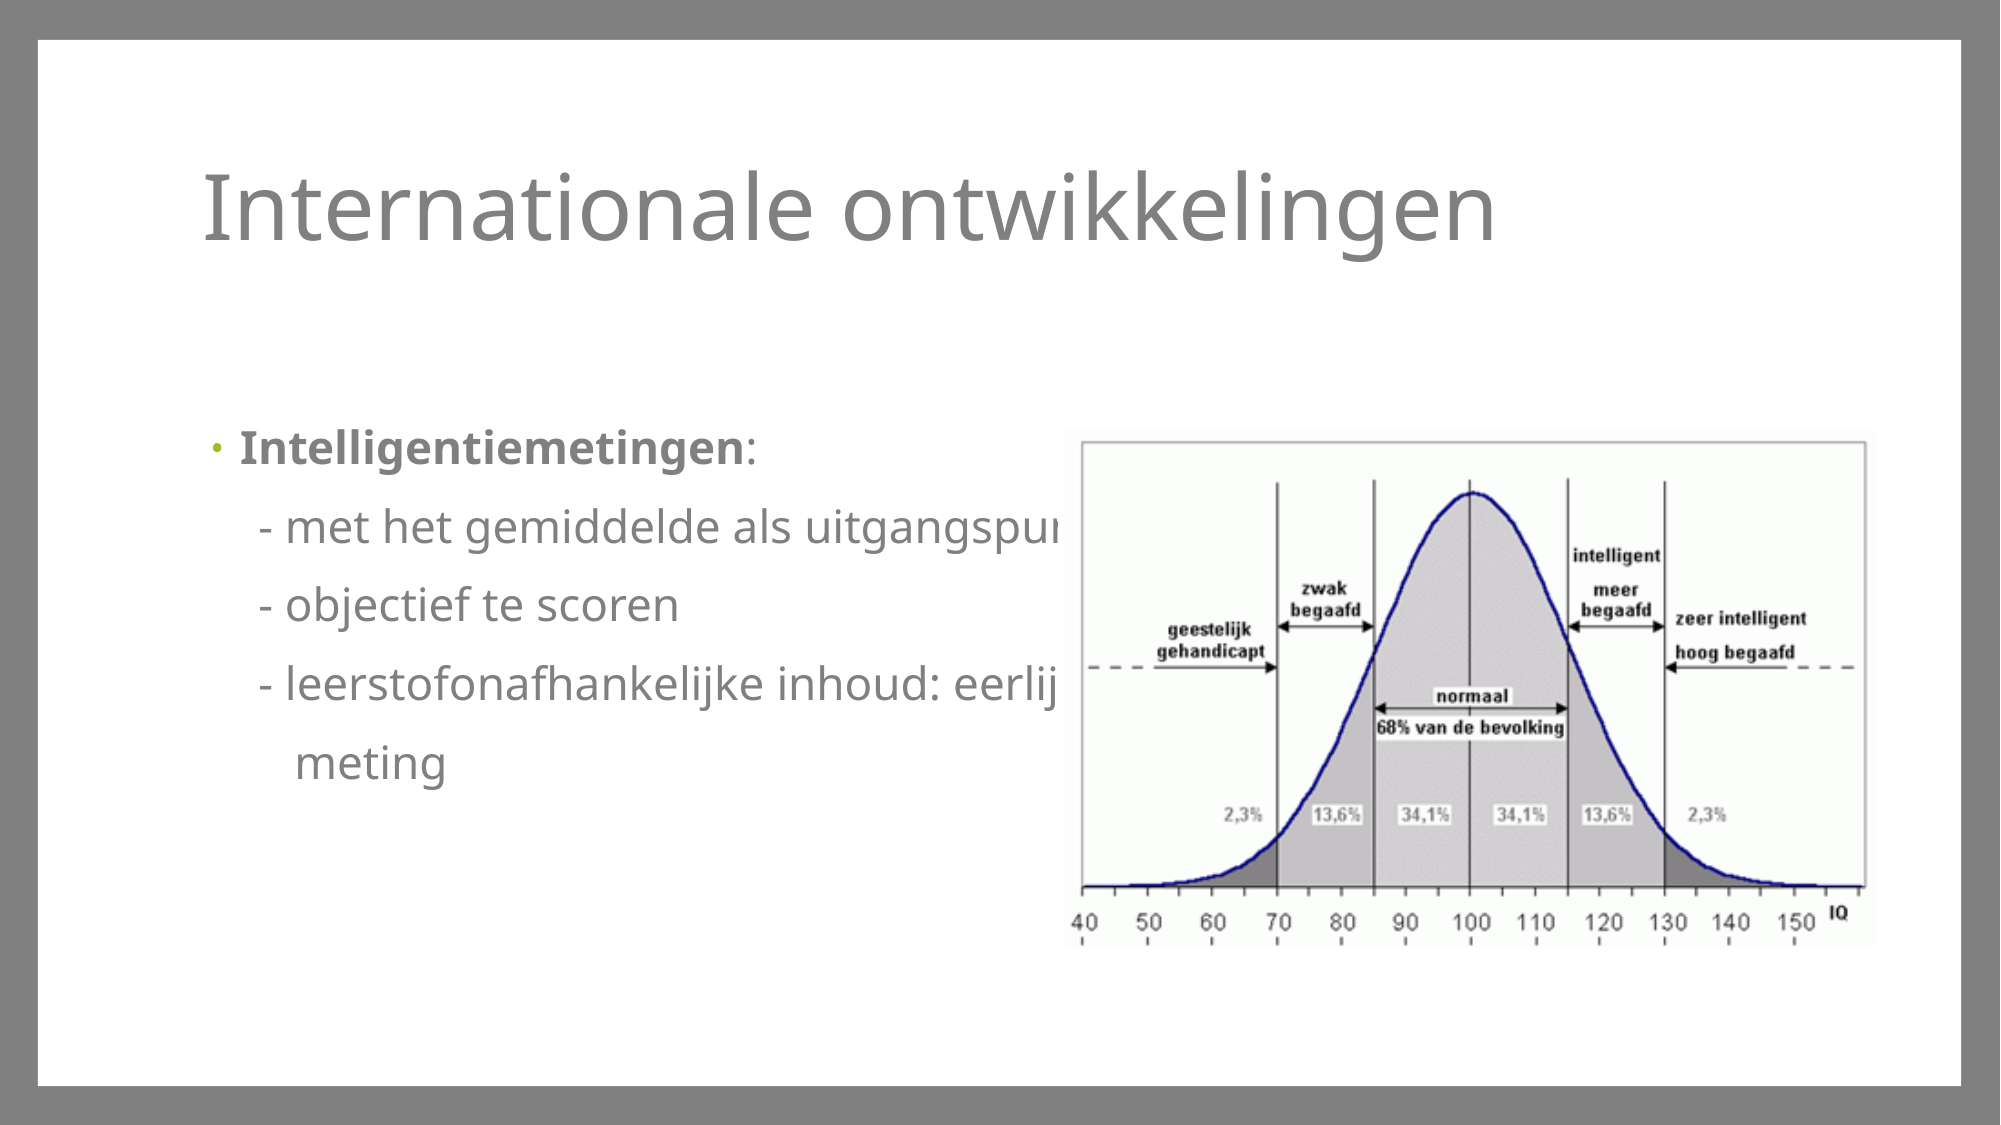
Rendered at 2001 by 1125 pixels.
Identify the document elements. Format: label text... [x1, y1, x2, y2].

title Internationale ontwikkelingen [187, 99, 1808, 323]
list Intelligentiemetingen: - met het gemiddelde als uitgangspunt - objectief te scoren - leerstofonafhankelijke inhoud: eerlijke meting [187, 417, 1808, 1081]
picture [1058, 428, 1877, 957]
